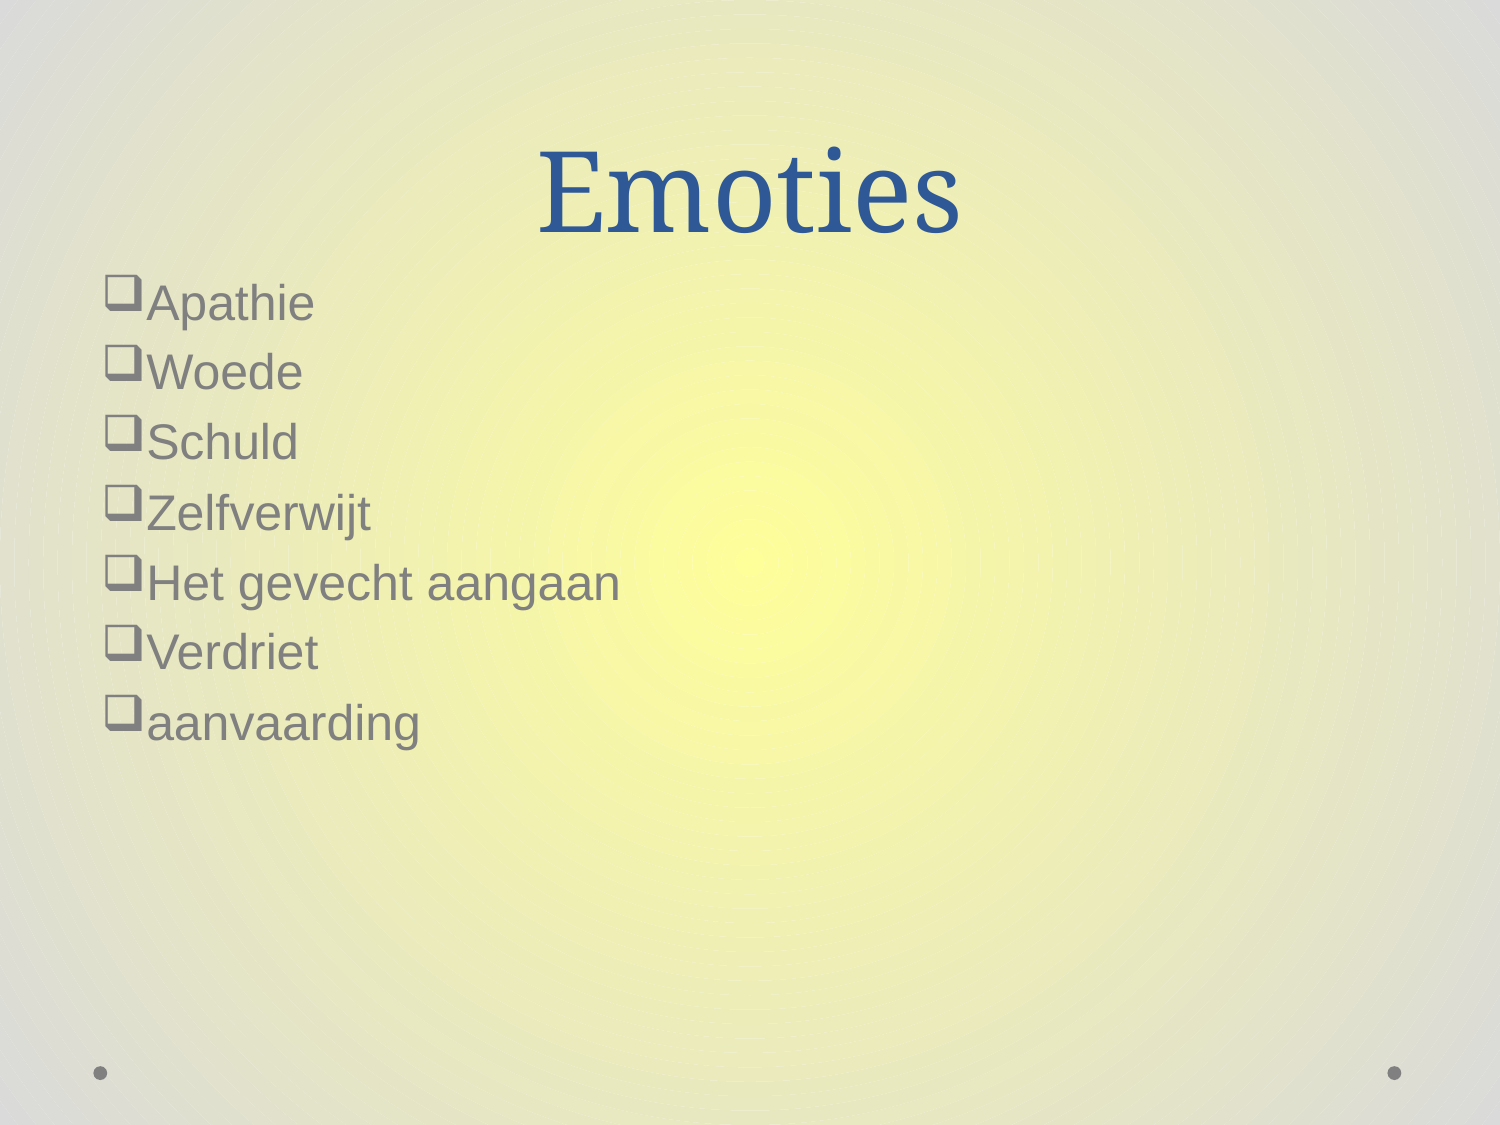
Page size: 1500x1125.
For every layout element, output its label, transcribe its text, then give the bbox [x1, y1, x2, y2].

list Apathie Woede Schuld Zelfverwijt Het gevecht aangaan Verdriet aanvaarding [75, 262, 1425, 1005]
title Emoties [75, 0, 1425, 262]
